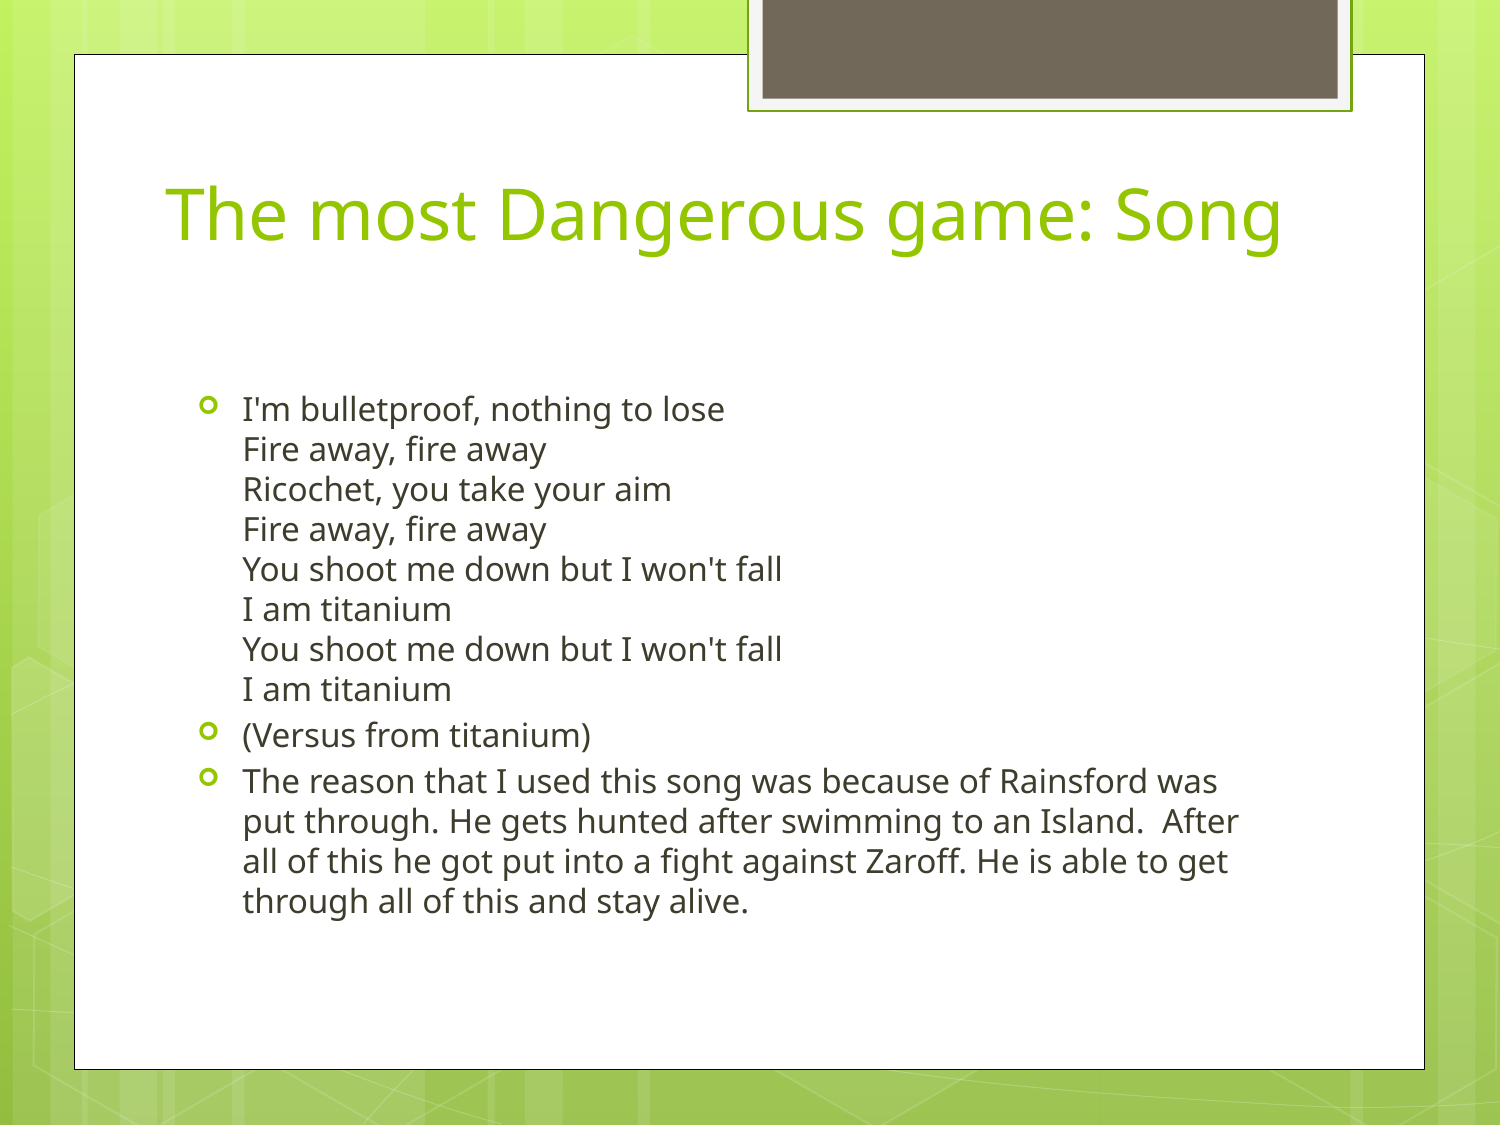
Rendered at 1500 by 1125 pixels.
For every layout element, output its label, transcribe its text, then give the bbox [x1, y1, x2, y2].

title The most Dangerous game: Song [150, 75, 1303, 263]
list I'm bulletproof, nothing to lose Fire away, fire away Ricochet, you take your aim Fire away, fire away You shoot me down but I won't fall I am titanium You shoot me down but I won't fall I am titanium (Versus from titanium) The reason that I used this song was because of Rainsford was put through. He gets hunted after swimming to an Island. After all of this he got put into a fight against Zaroff. He is able to get through all of this and stay alive. [171, 381, 1283, 957]
